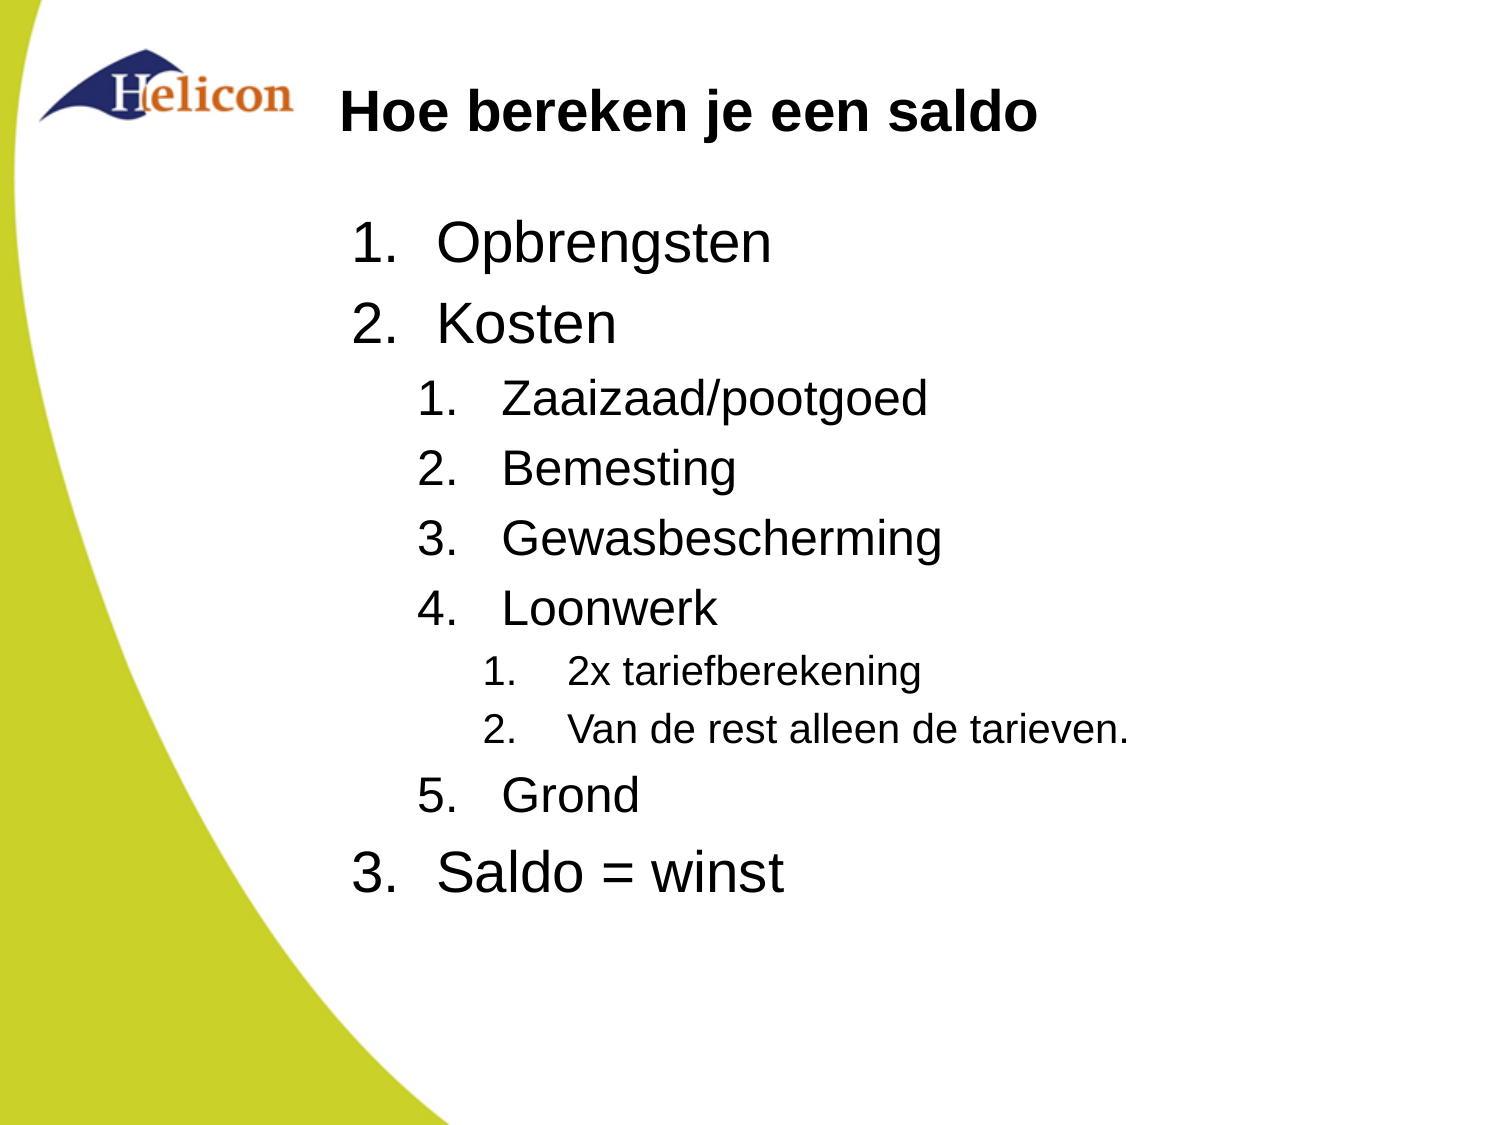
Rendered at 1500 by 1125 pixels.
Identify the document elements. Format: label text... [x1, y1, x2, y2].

picture [0, 0, 1500, 1125]
title Hoe bereken je een saldo [324, 54, 1415, 161]
list Opbrengsten Kosten Zaaizaad/pootgoed Bemesting Gewasbescherming Loonwerk 2x tariefberekening Van de rest alleen de tarieven. Grond Saldo = winst [336, 196, 1425, 1005]
